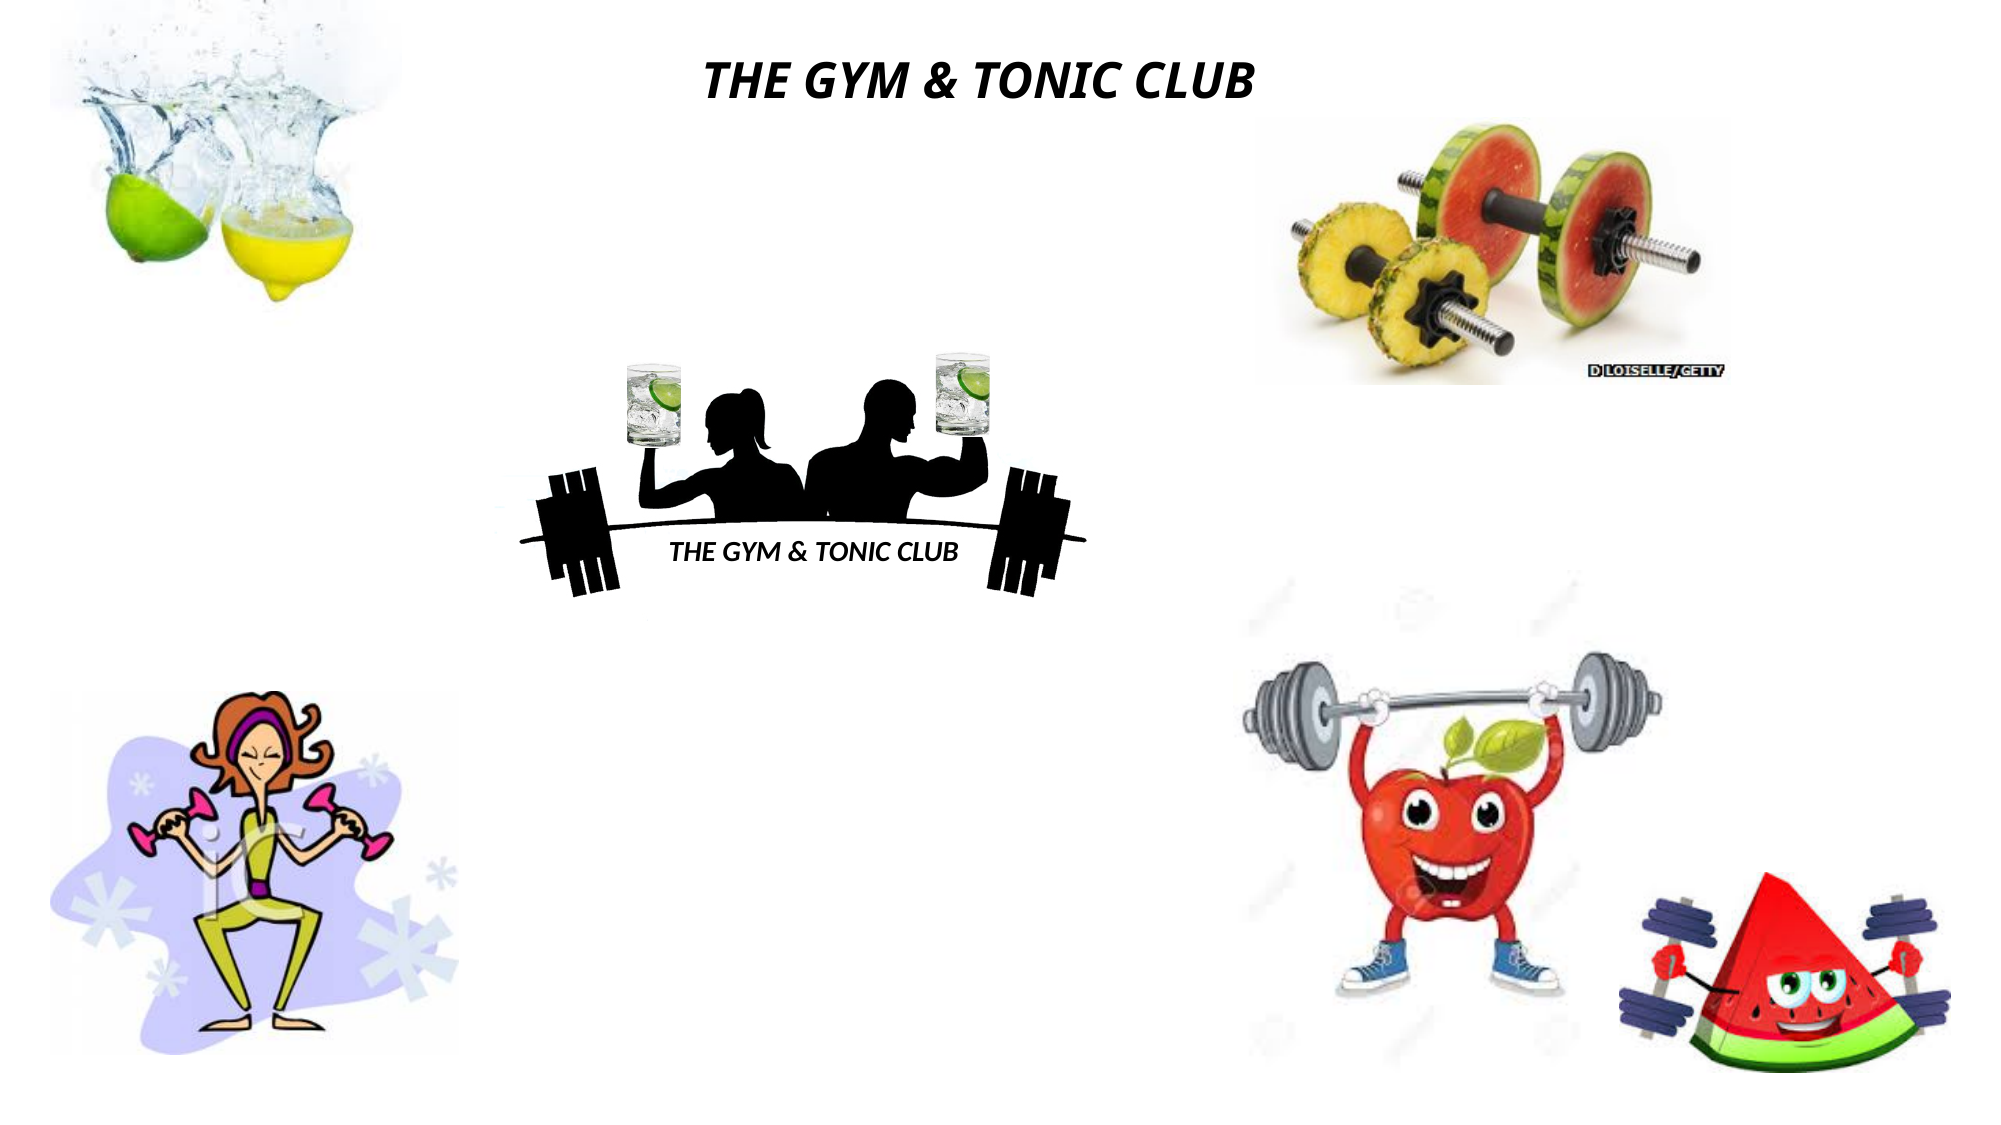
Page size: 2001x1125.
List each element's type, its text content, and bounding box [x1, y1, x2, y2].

picture [49, 0, 402, 352]
picture [1232, 570, 1951, 1073]
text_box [494, 351, 1118, 621]
picture [1255, 117, 1731, 385]
picture [49, 690, 459, 1055]
text_box THE GYM & TONIC CLUB [686, 41, 1271, 117]
